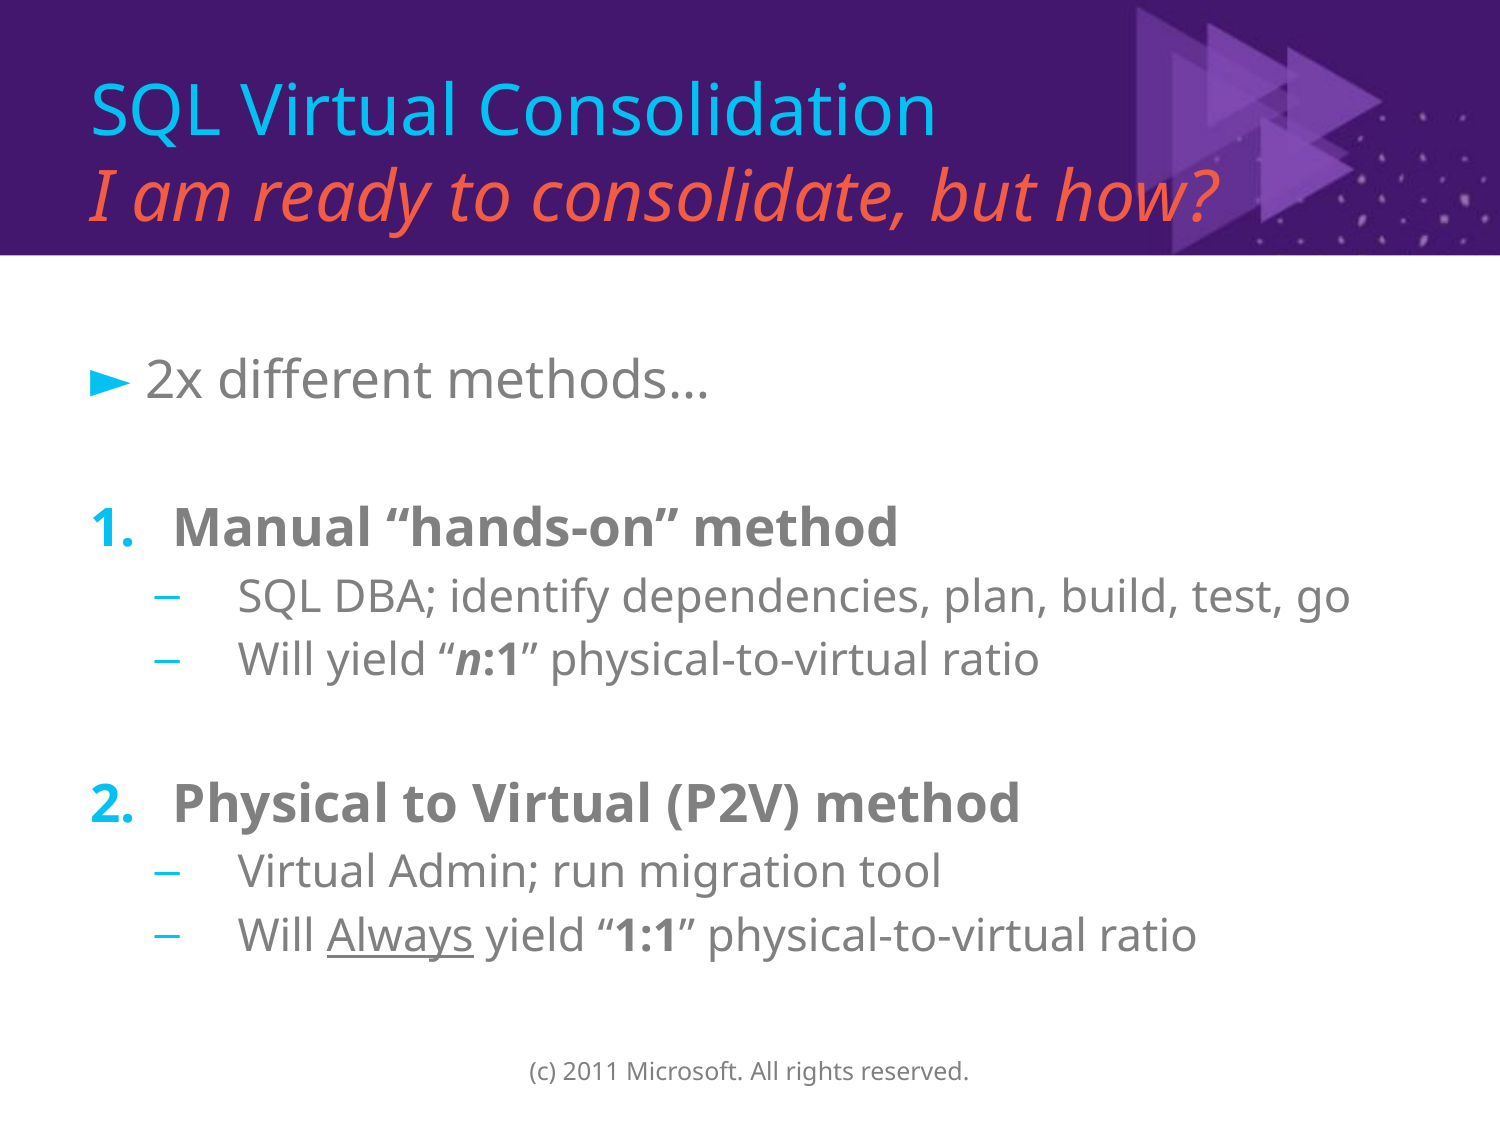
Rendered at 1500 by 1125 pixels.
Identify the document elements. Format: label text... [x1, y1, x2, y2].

footer (c) 2011 Microsoft. All rights reserved. [512, 1042, 988, 1103]
list 2x different methods… Manual “hands-on” method SQL DBA; identify dependencies, plan, build, test, go Will yield “n:1” physical-to-virtual ratio Physical to Virtual (P2V) method Virtual Admin; run migration tool Will Always yield “1:1” physical-to-virtual ratio [75, 338, 1425, 970]
picture [0, 0, 1500, 255]
title SQL Virtual Consolidation I am ready to consolidate, but how? [75, 56, 1425, 244]
